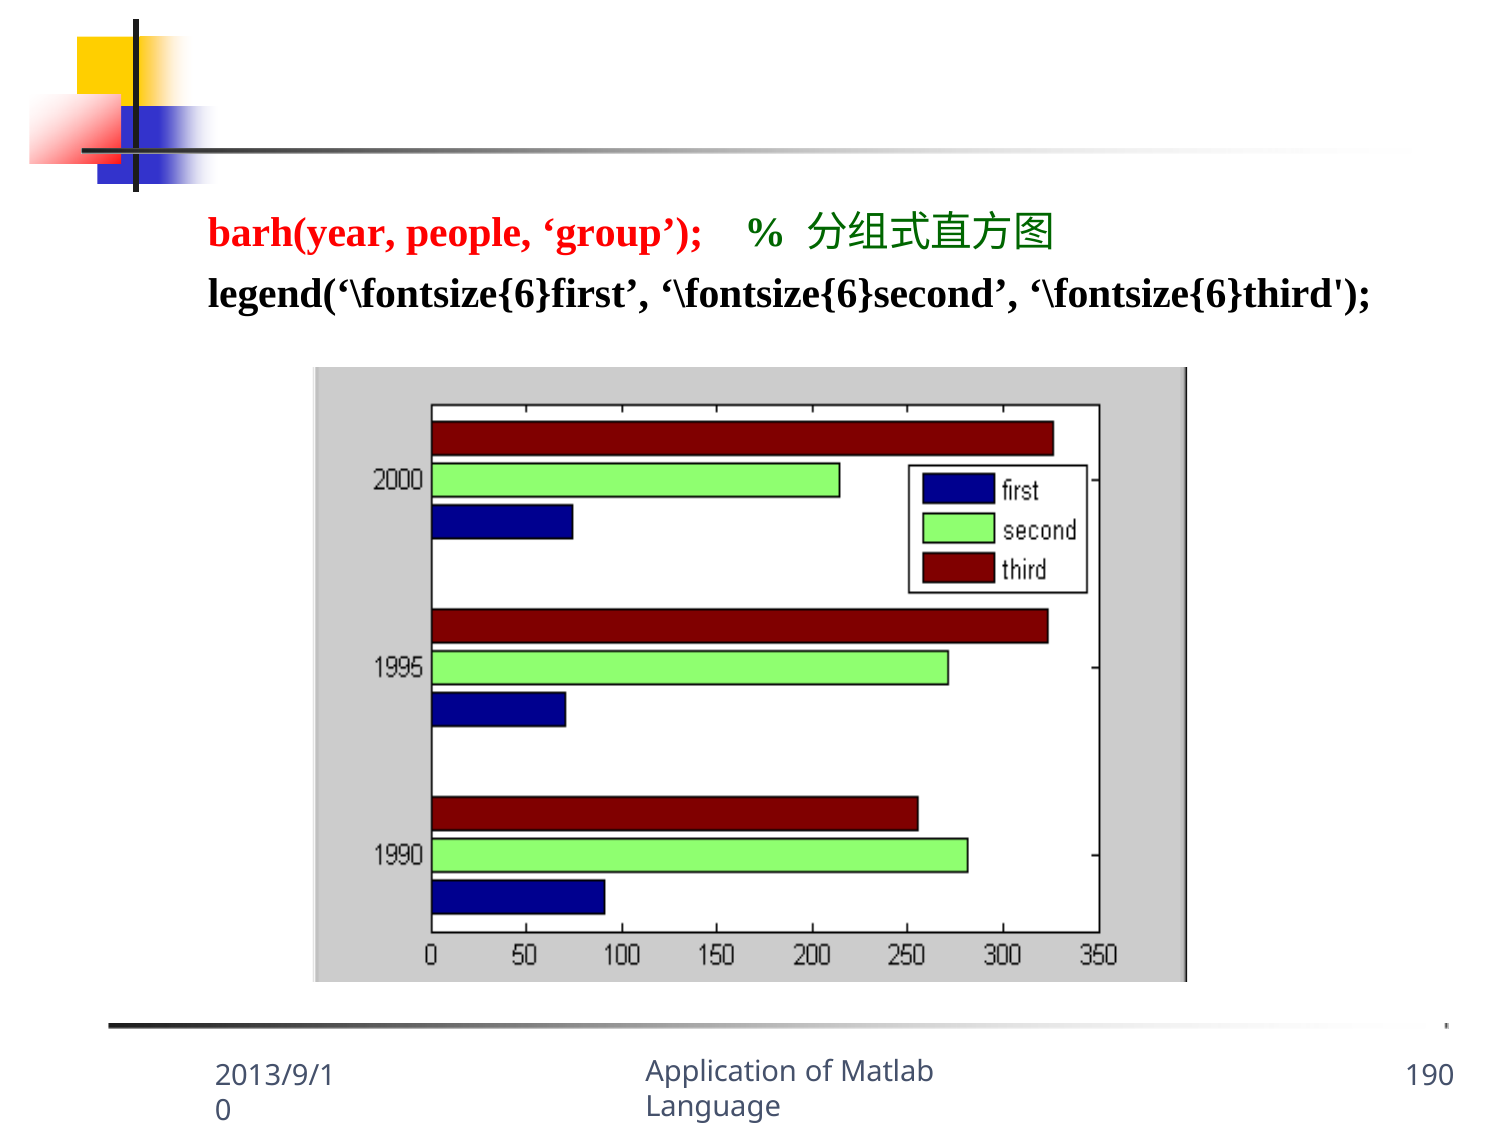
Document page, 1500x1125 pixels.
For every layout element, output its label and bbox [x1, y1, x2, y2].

footer [212, 1056, 351, 1125]
slide_number [643, 1051, 987, 1125]
slide_number [1400, 1056, 1457, 1125]
picture [29, 36, 1431, 184]
picture [108, 1023, 1458, 1029]
text_box [312, 367, 1188, 982]
text_box [205, 204, 1378, 317]
